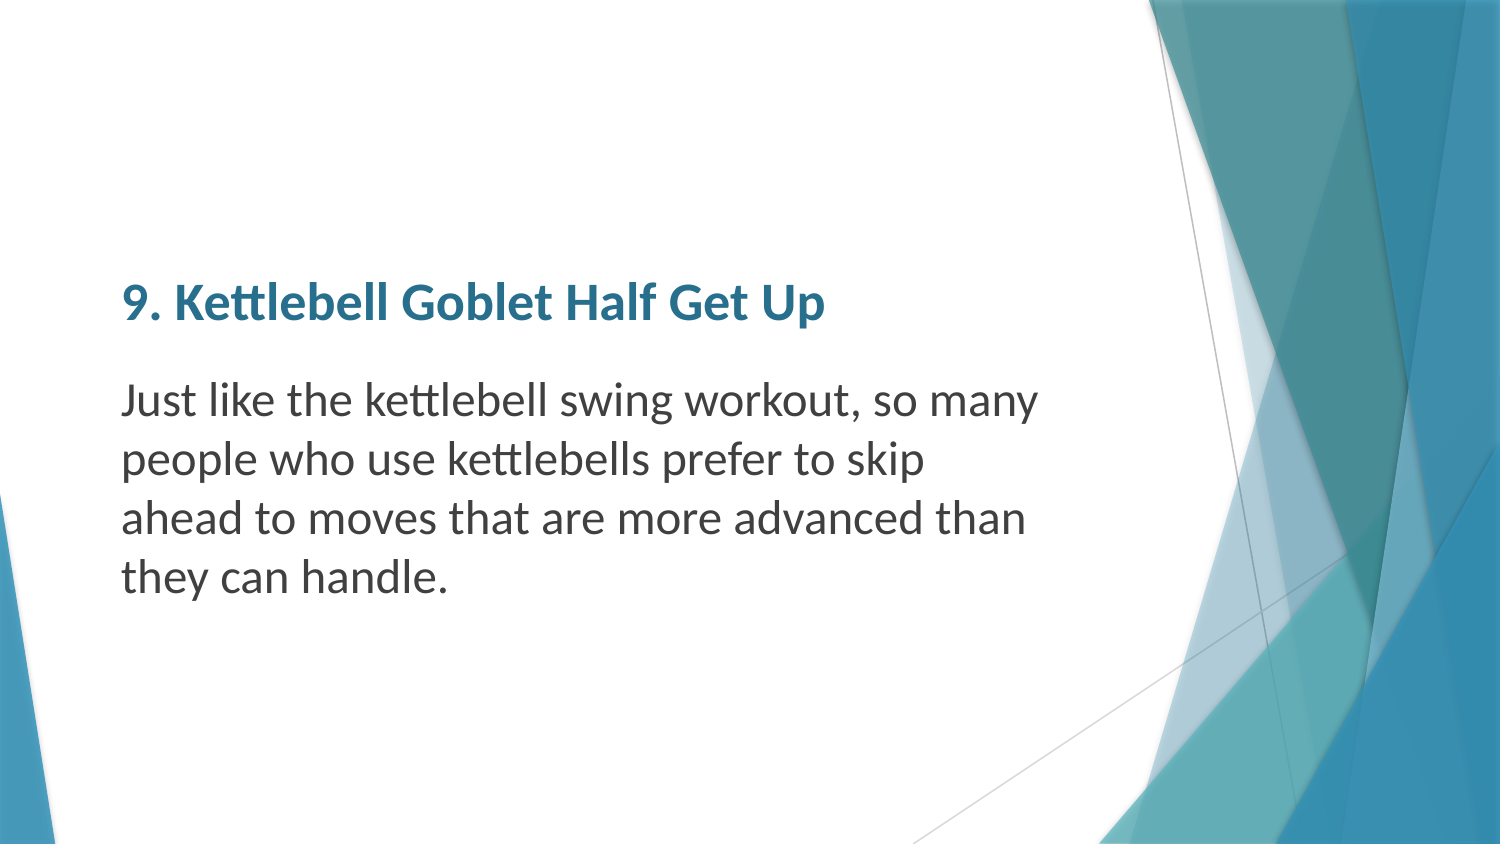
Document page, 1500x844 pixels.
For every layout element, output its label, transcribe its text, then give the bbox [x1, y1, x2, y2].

title 9. Kettlebell Goblet Half Get Up [105, 259, 1164, 346]
list Just like the kettlebell swing workout, so many people who use kettlebells prefer to skip ahead to moves that are more advanced than they can handle. [105, 360, 1069, 611]
